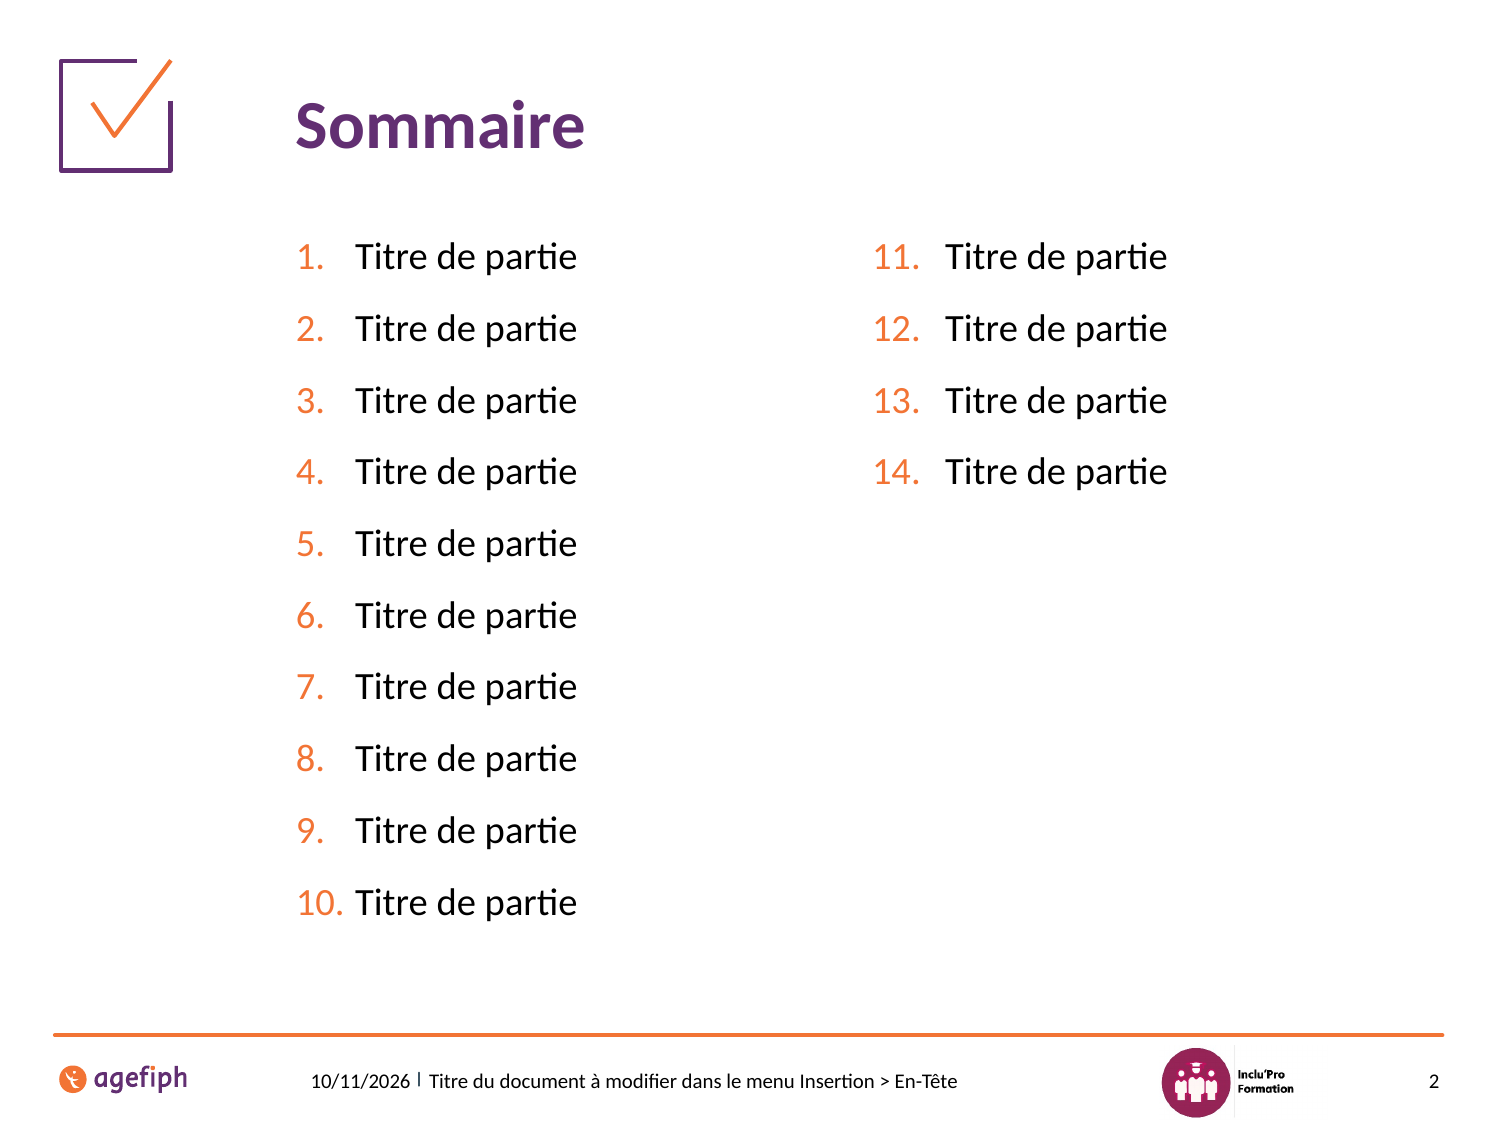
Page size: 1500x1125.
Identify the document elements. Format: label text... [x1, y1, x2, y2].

list Titre de partie Titre de partie Titre de partie Titre de partie [857, 219, 1358, 1012]
slide_number 2 [1116, 1051, 1455, 1111]
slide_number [254, 1051, 414, 1111]
title Sommaire [280, 71, 1427, 187]
picture [1159, 1111, 1328, 1120]
footer Titre du document à modifier dans le menu Insertion > En-Tête [414, 1051, 1086, 1111]
picture [1159, 1045, 1328, 1051]
list Titre de partie Titre de partie Titre de partie Titre de partie Titre de partie Titre de partie Titre de partie Titre de partie Titre de partie Titre de partie [280, 219, 782, 1012]
